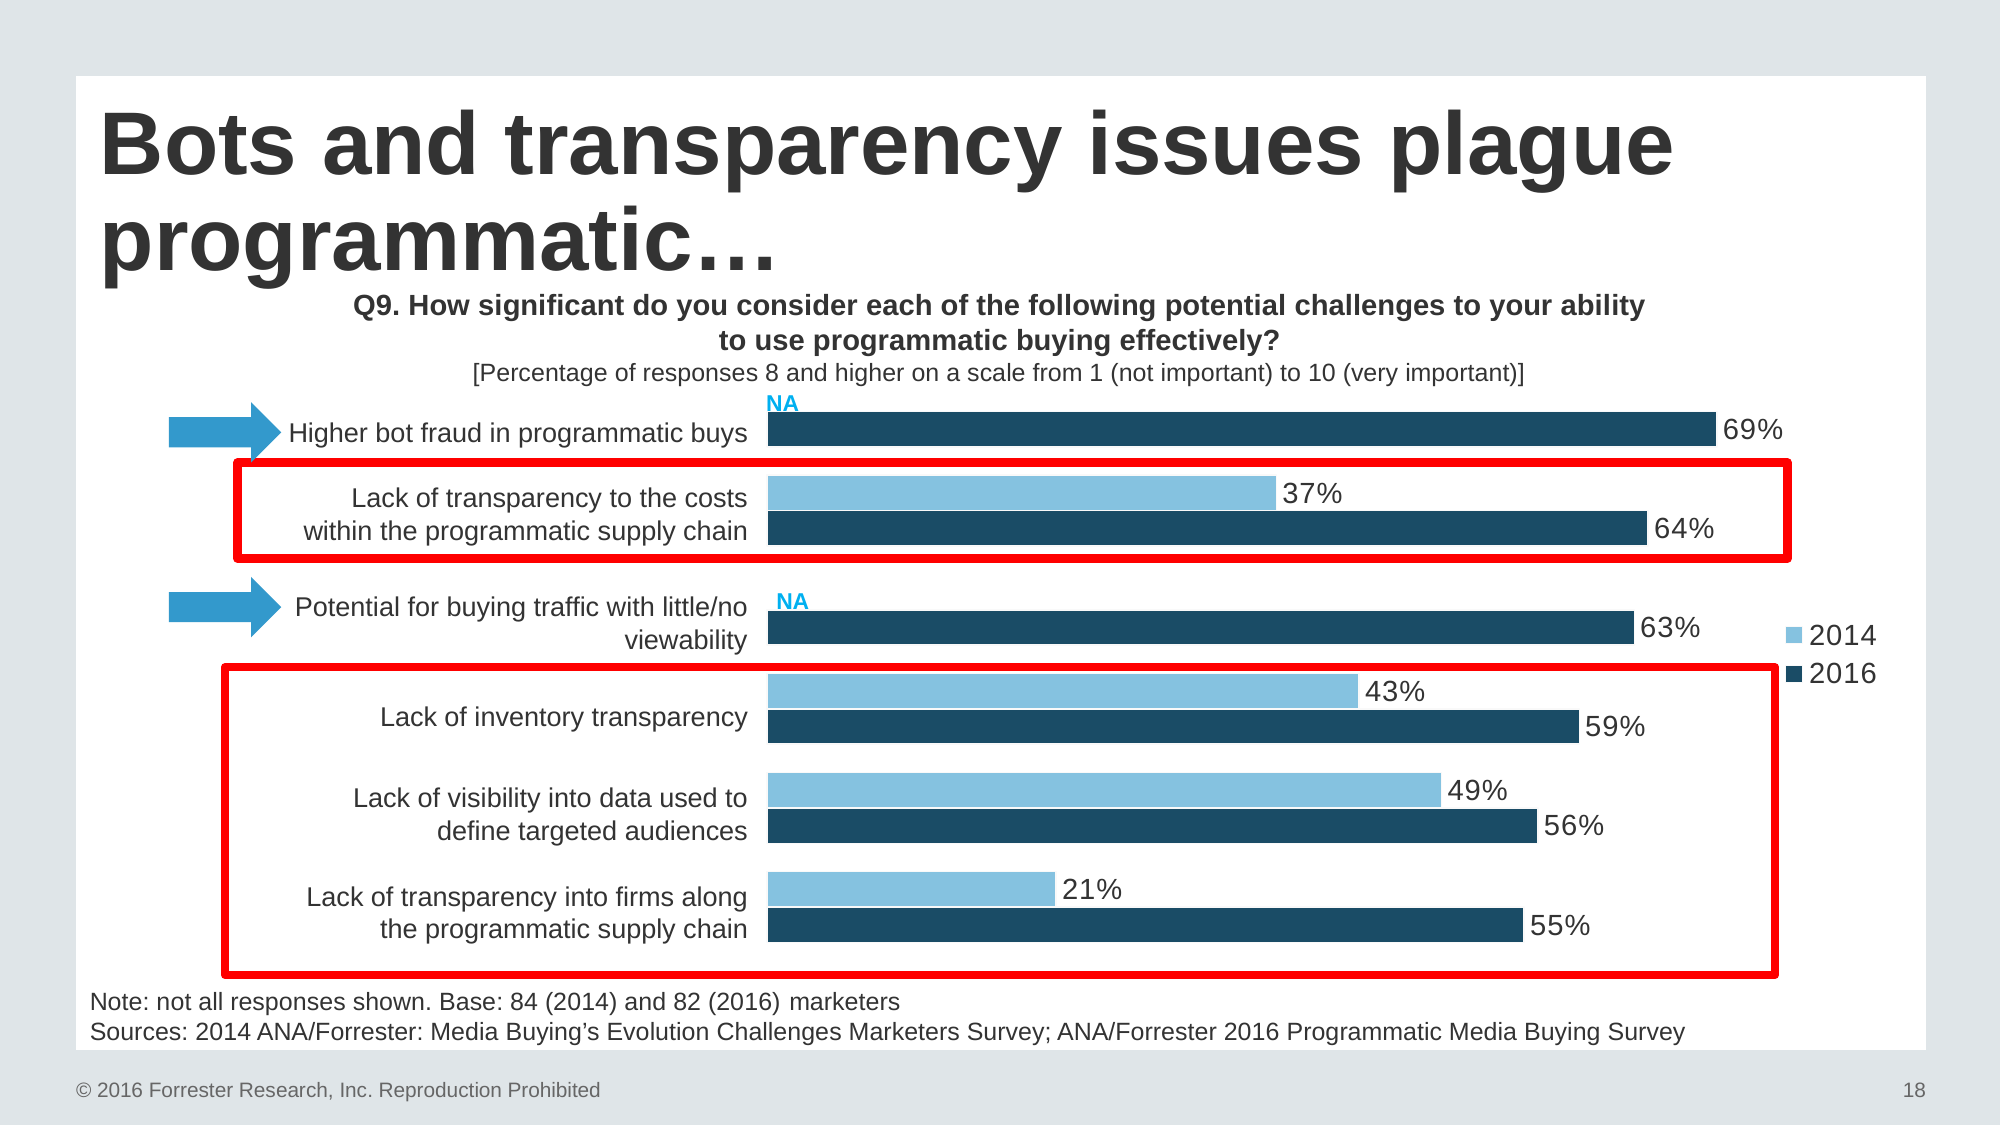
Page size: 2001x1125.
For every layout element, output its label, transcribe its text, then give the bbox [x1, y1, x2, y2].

text_box Note: not all responses shown. Base: 84 (2014) and 82 (2016) marketers Sources: 2014 ANA/Forrester: Media Buying’s Evolution Challenges Marketers Survey; ANA/Forrester 2016 Programmatic Media Buying Survey [75, 975, 1900, 1053]
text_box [168, 401, 282, 638]
title Bots and transparency issues plague programmatic… [99, 97, 1900, 279]
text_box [224, 462, 1788, 976]
chart [99, 279, 1901, 1030]
